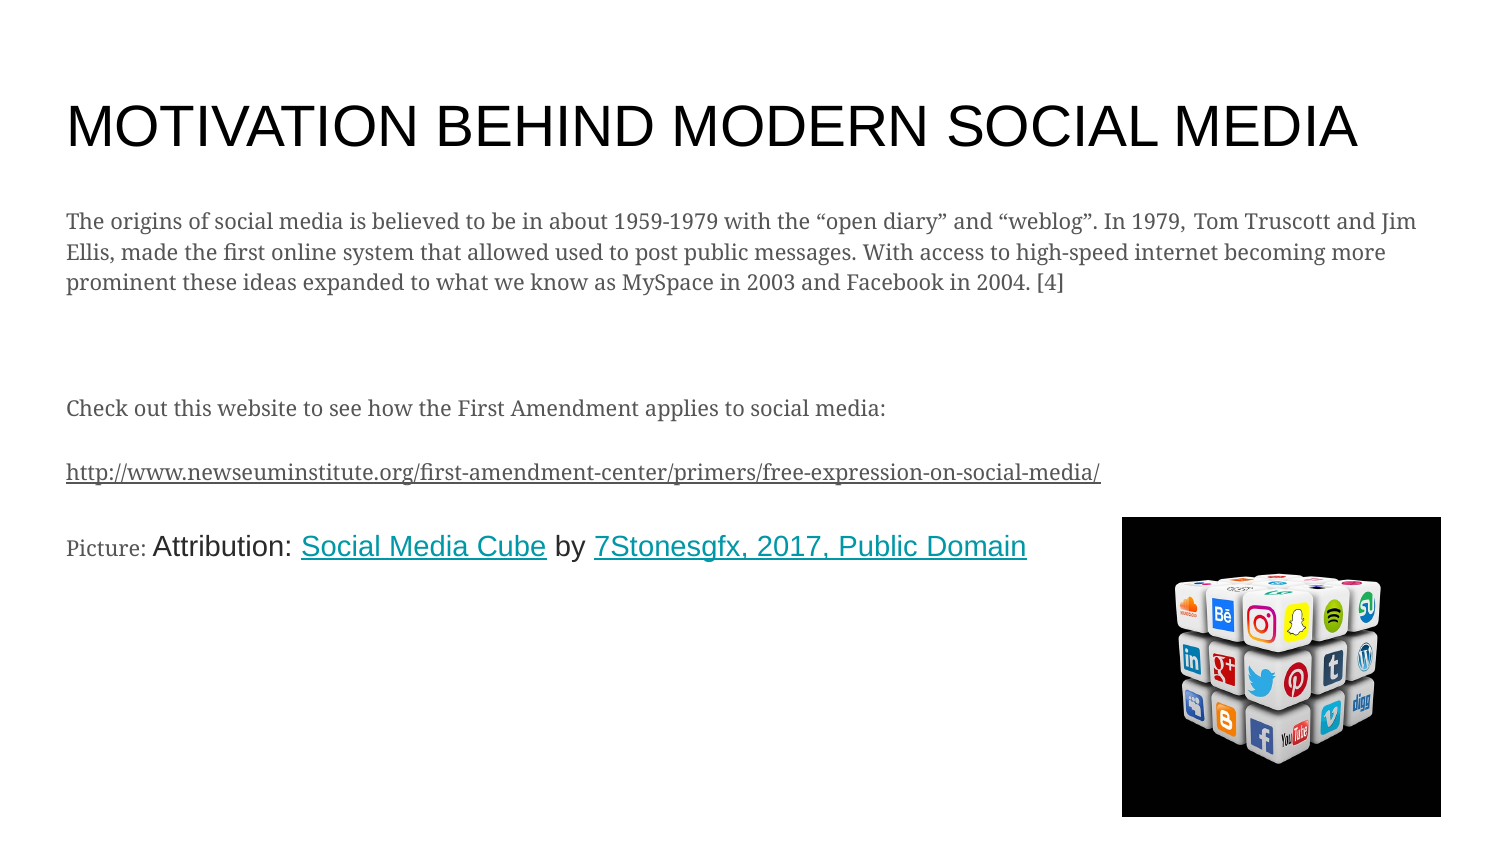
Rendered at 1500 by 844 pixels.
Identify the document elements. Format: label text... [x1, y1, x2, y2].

title MOTIVATION BEHIND MODERN SOCIAL MEDIA [51, 72, 1449, 167]
list The origins of social media is believed to be in about 1959-1979 with the “open diary” and “weblog”. In 1979, Tom Truscott and Jim Ellis, made the first online system that allowed used to post public messages. With access to high-speed internet becoming more prominent these ideas expanded to what we know as MySpace in 2003 and Facebook in 2004. [4] Check out this website to see how the First Amendment applies to social media: http://www.newseuminstitute.org/first-amendment-center/primers/free-expression-on-social-media/ Picture: Attribution: Social Media Cube by 7Stonesgfx, 2017, Public Domain [51, 189, 1449, 750]
picture [1122, 517, 1441, 817]
